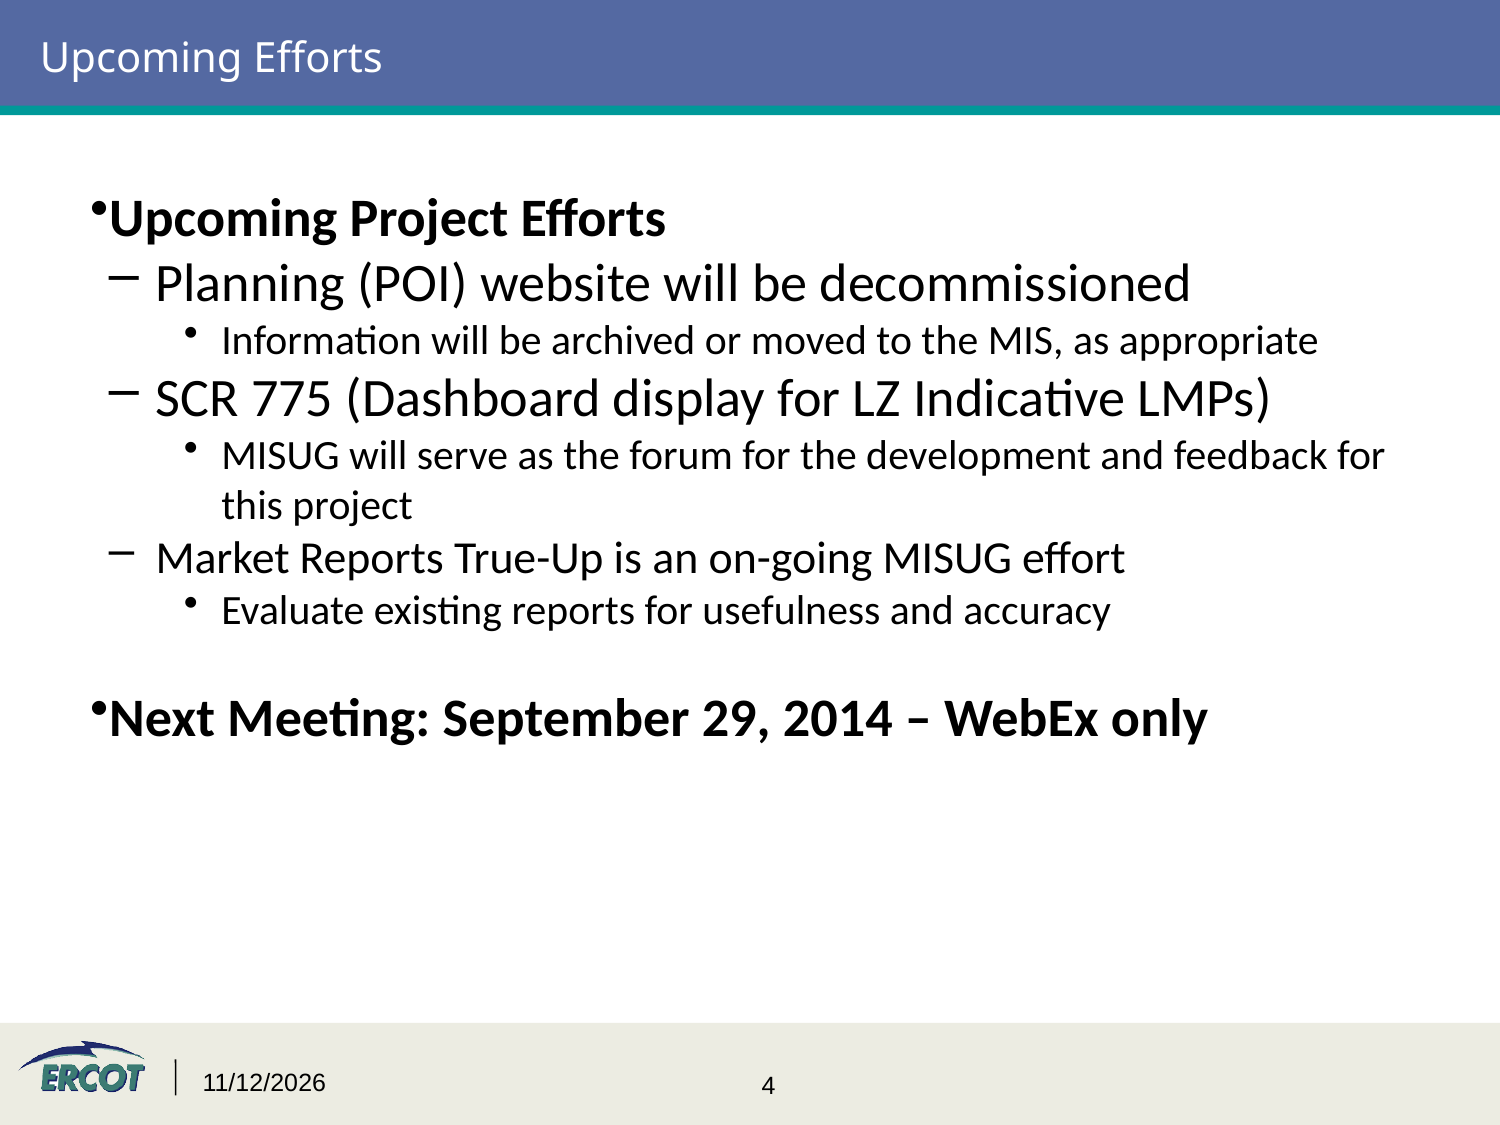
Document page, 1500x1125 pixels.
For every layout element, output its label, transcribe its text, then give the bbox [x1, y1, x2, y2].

picture [10, 1031, 151, 1111]
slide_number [187, 1059, 538, 1125]
list Upcoming Project Efforts Planning (POI) website will be decommissioned Information will be archived or moved to the MIS, as appropriate SCR 775 (Dashboard display for LZ Indicative LMPs) MISUG will serve as the forum for the development and feedback for this project Market Reports True-Up is an on-going MISUG effort Evaluate existing reports for usefulness and accuracy Next Meeting: September 29, 2014 – WebEx only [75, 174, 1425, 950]
title Upcoming Efforts [24, 0, 1450, 113]
